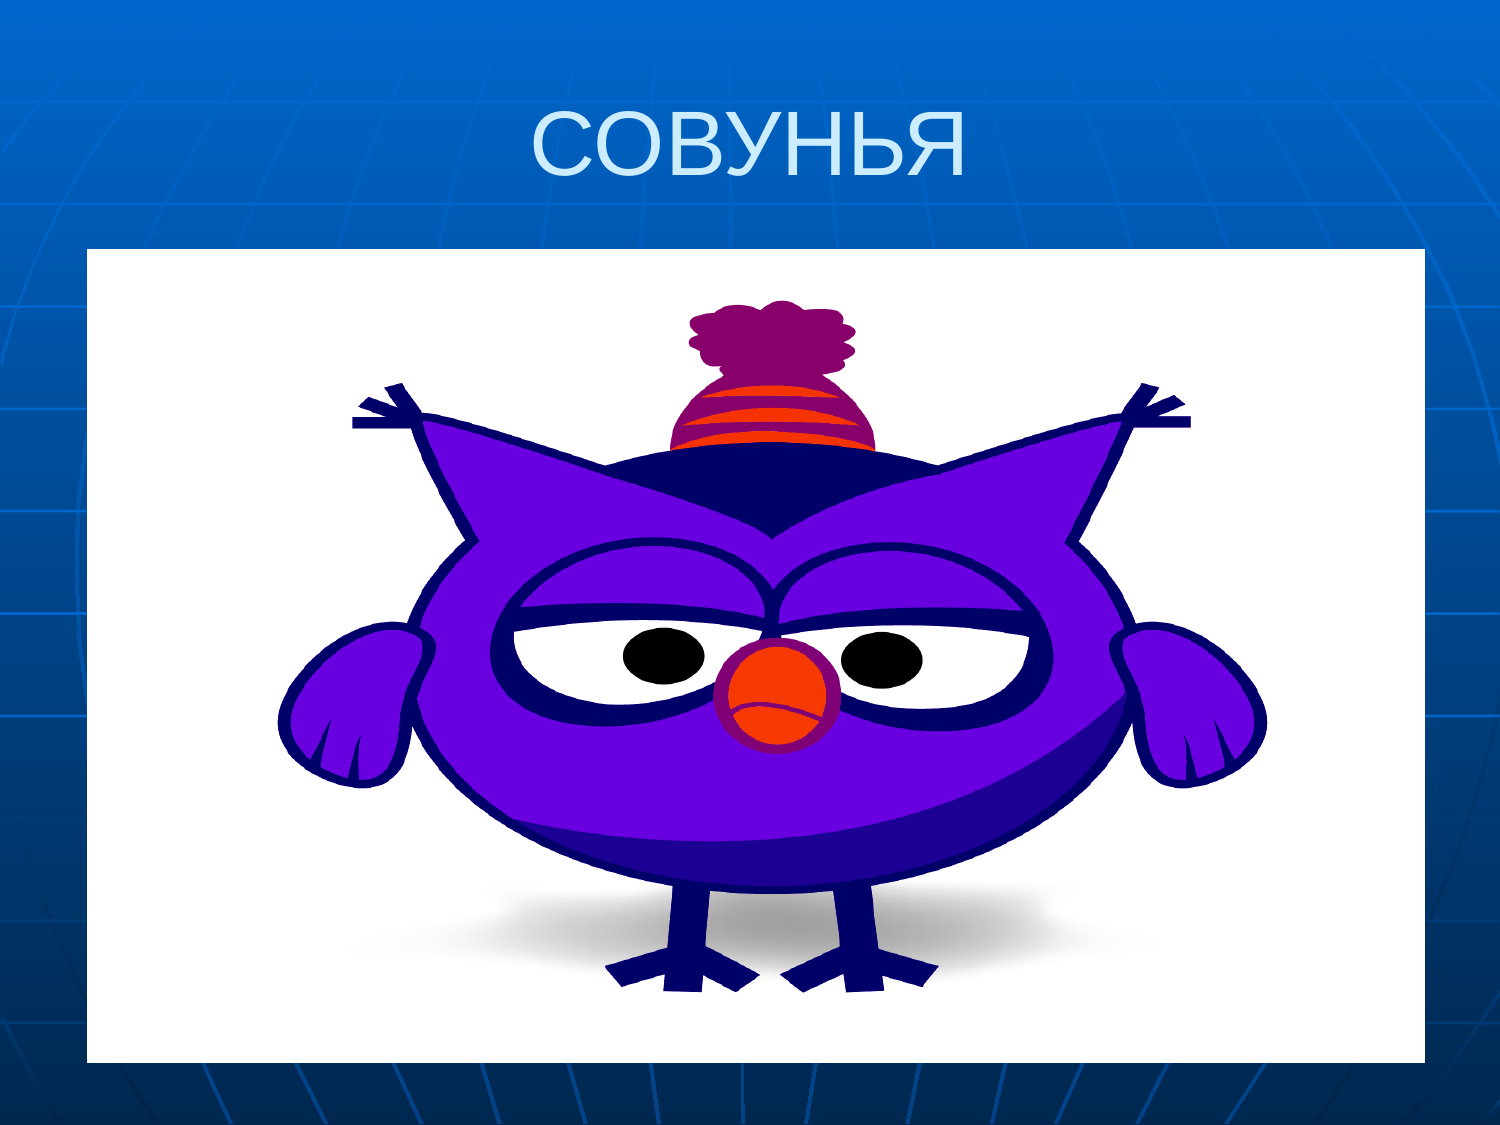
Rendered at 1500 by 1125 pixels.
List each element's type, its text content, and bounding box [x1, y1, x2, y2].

title СОВУНЬЯ [74, 45, 1426, 233]
picture [87, 249, 1426, 1063]
